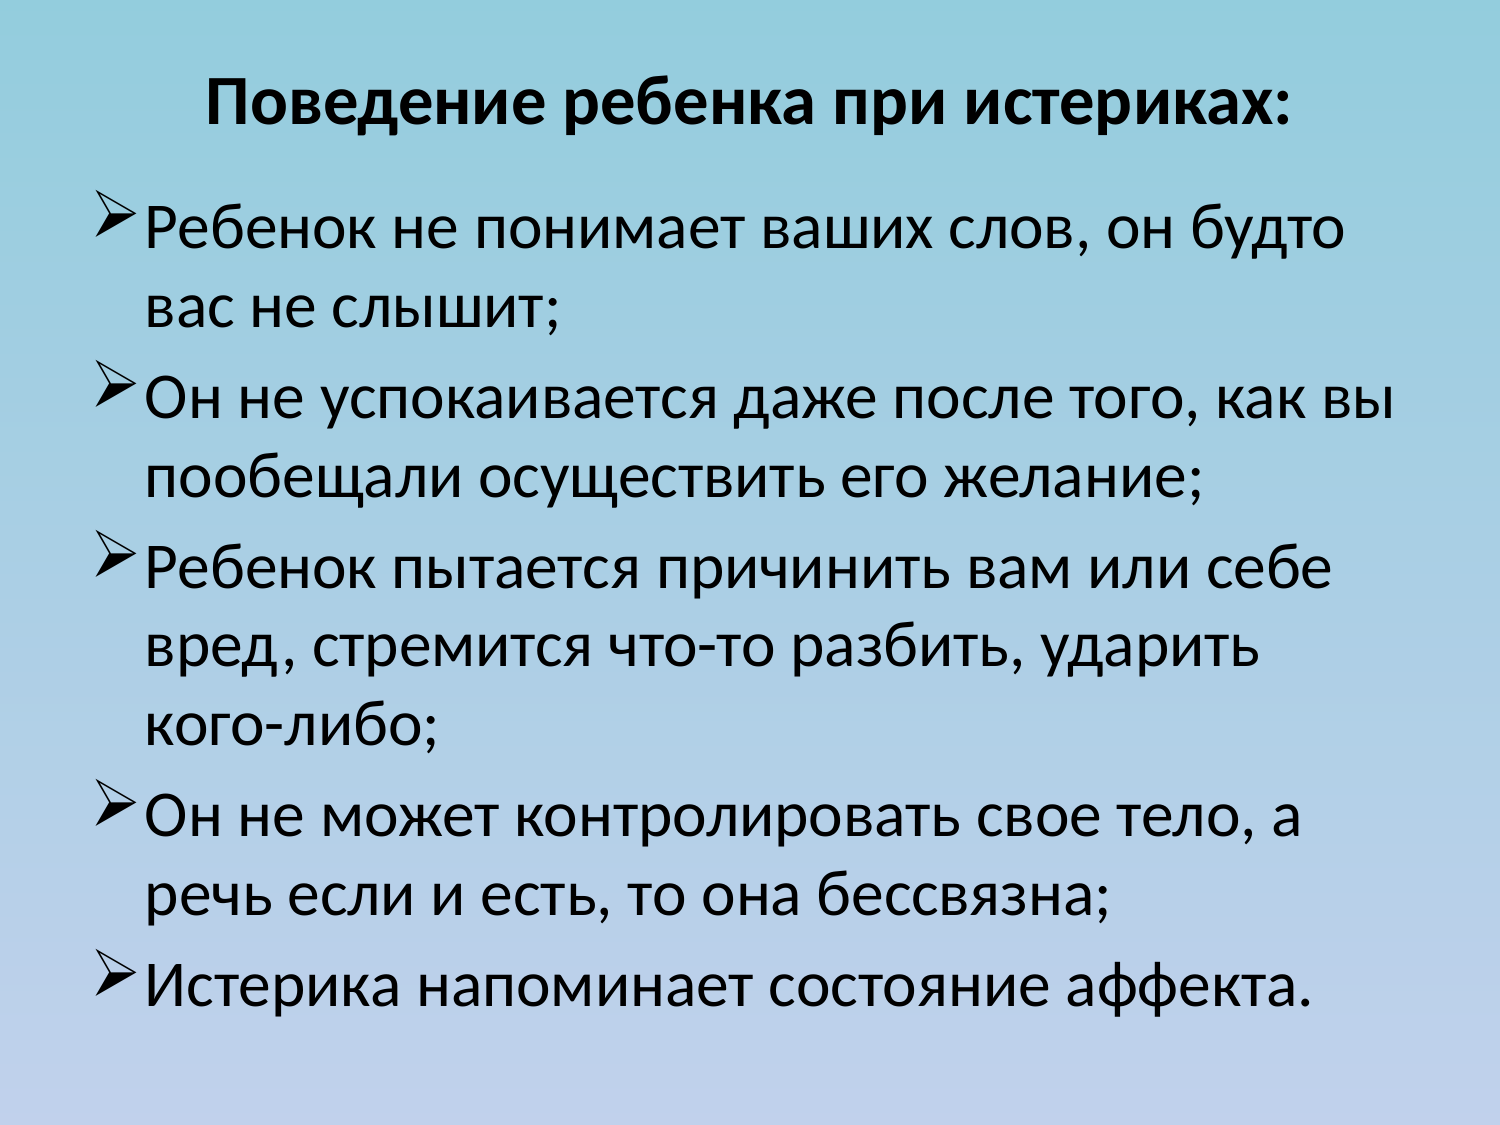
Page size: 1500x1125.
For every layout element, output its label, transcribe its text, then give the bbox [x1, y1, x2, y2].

list Ребенок не понимает ваших слов, он будто вас не слышит; Он не успокаивается даже после того, как вы пообещали осуществить его желание; Ребенок пытается причинить вам или себе вред, стремится что-то разбить, ударить кого-либо; Он не может контролировать свое тело, а речь если и есть, то она бессвязна; Истерика напоминает состояние аффекта. [75, 175, 1425, 1032]
title Поведение ребенка при истериках: [75, 45, 1425, 175]
